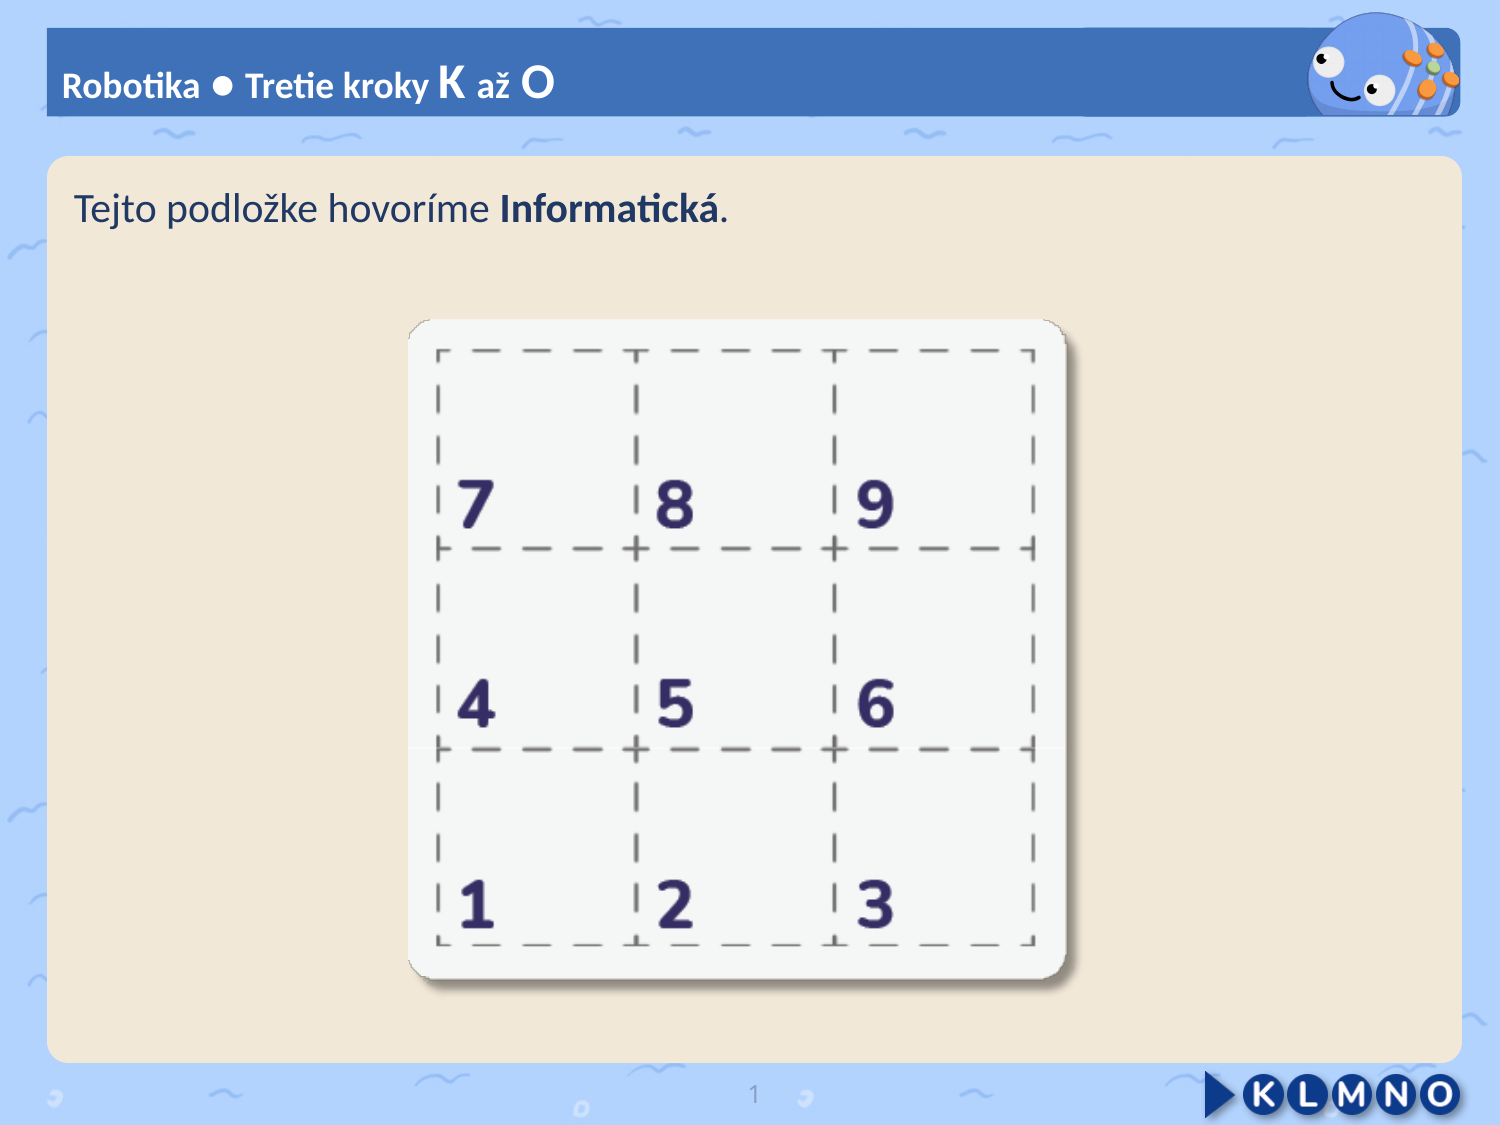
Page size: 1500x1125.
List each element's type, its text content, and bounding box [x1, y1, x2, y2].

slide_number 1 [718, 1065, 792, 1125]
title Robotika ● Tretie kroky K až O [46, 27, 1307, 117]
text_box Tejto podložke hovoríme Informatická. [58, 173, 1034, 239]
picture [0, 0, 1500, 1125]
list [47, 156, 1462, 1063]
